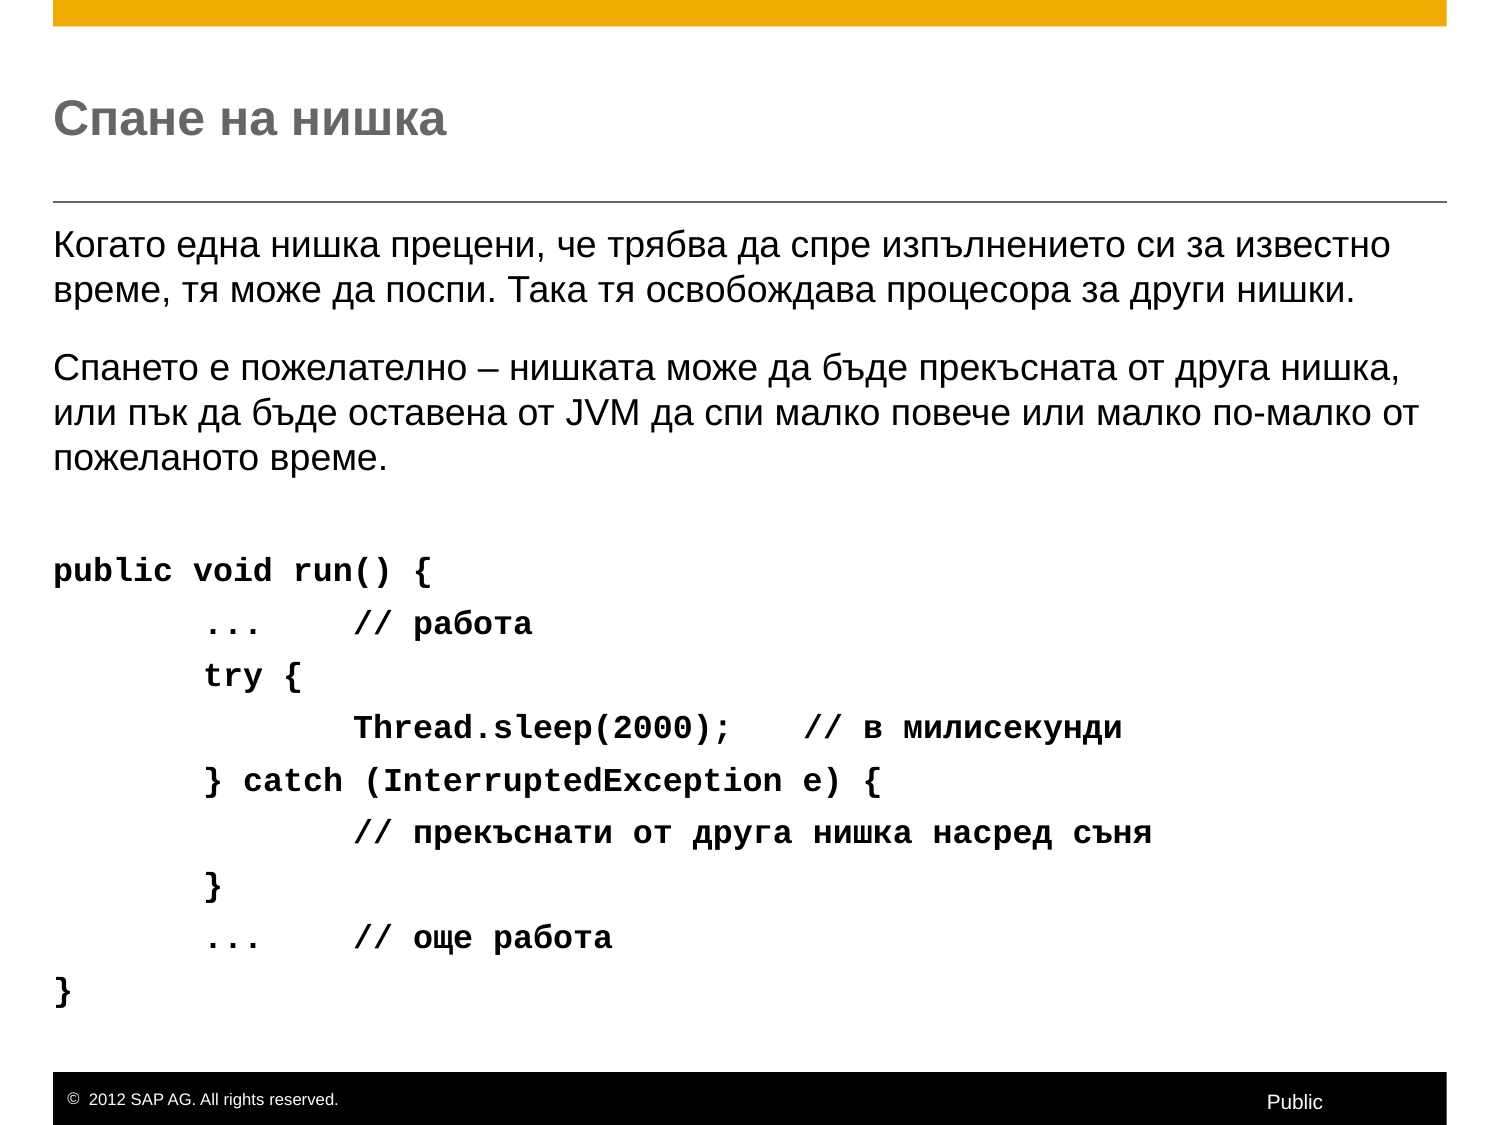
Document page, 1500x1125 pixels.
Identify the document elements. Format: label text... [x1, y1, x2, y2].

title Спане на нишка [53, 53, 1447, 178]
list Когато една нишка прецени, че трябва да спре изпълнението си за известно време, тя може да поспи. Така тя освобождава процесора за други нишки. Спането е пожелателно – нишката може да бъде прекъсната от друга нишка, или пък да бъде оставена от JVM да спи малко повече или малко по-малко от пожеланото време. public void run() { ... // работа try { Thread.sleep(2000); // в милисекунди } catch (InterruptedException e) { // прекъснати от друга нишка насред съня } ... // още работа } [53, 219, 1447, 1025]
